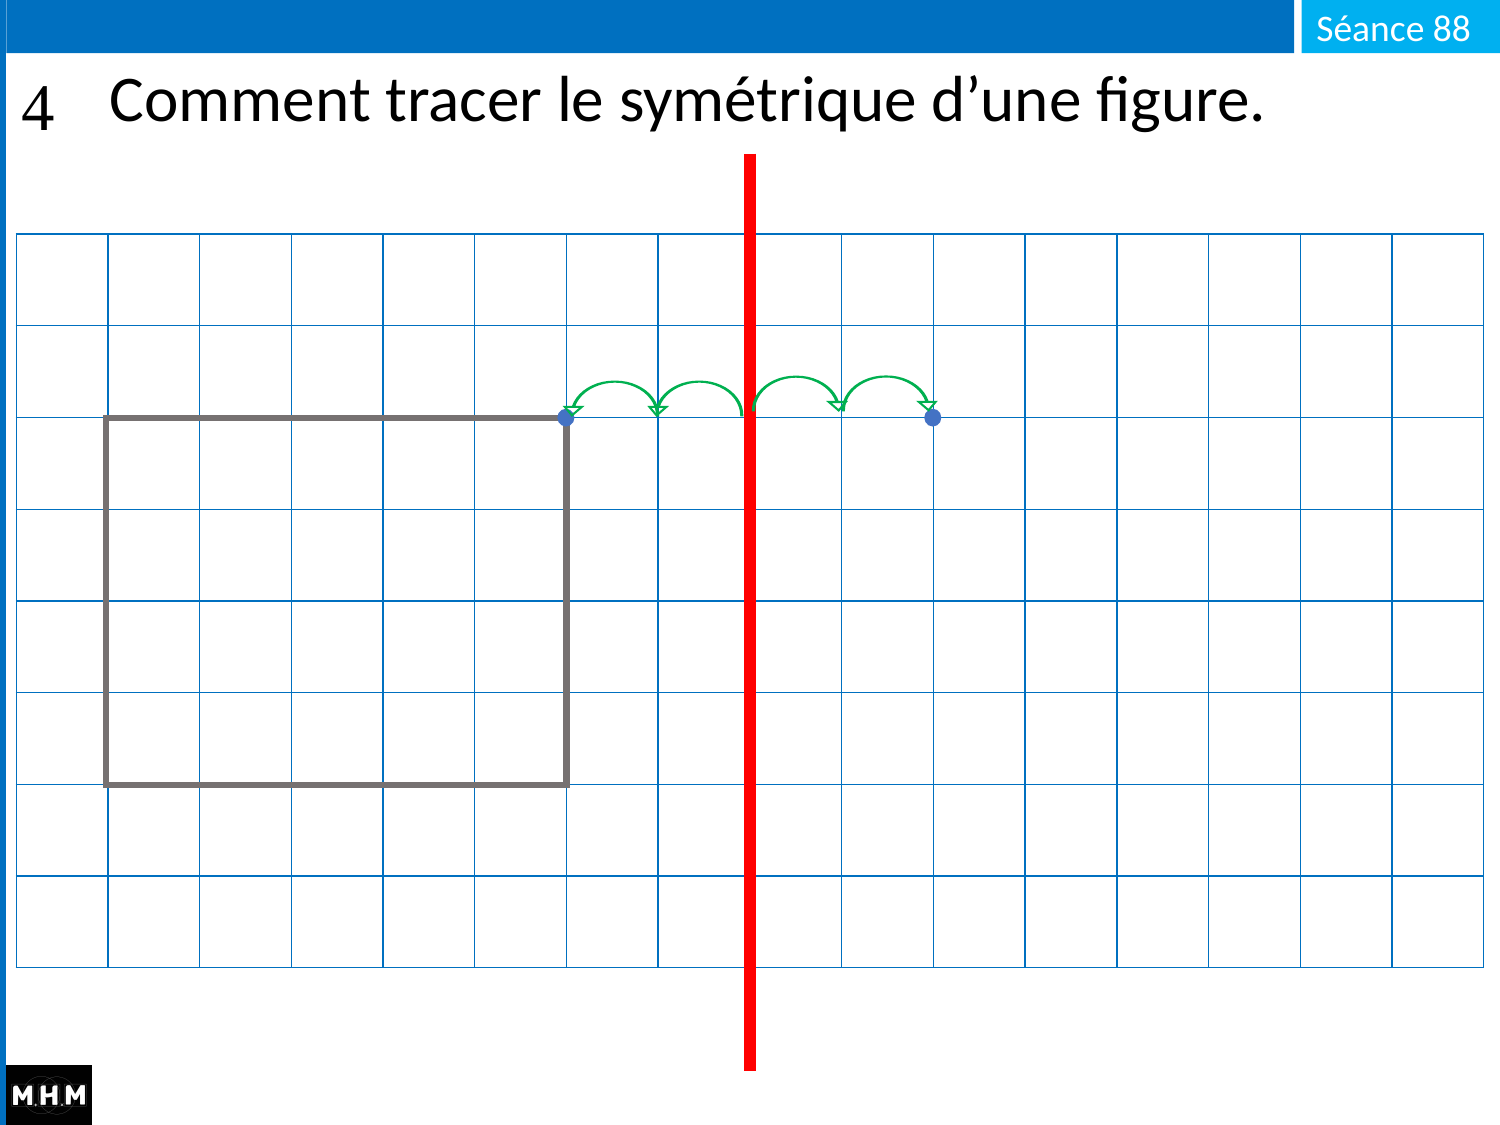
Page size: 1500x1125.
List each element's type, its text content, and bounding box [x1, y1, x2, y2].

table_cell [1393, 785, 1483, 875]
table_cell [756, 418, 841, 509]
table_header [842, 235, 933, 325]
table_cell [292, 877, 382, 967]
table_cell [756, 378, 841, 417]
table_header [756, 235, 841, 325]
table_cell [567, 877, 657, 967]
table_cell [1118, 326, 1208, 417]
table_cell [659, 326, 744, 411]
table_cell [659, 877, 744, 967]
text_box [556, 408, 576, 428]
table_cell [1118, 418, 1208, 509]
table_header [1393, 235, 1483, 325]
table_header [659, 235, 744, 325]
table_cell [934, 785, 1024, 875]
table_cell [1118, 785, 1208, 875]
table_cell [17, 877, 107, 967]
table_cell [934, 326, 1024, 417]
text_box [562, 380, 657, 417]
table_header [17, 235, 107, 325]
table_cell [17, 418, 105, 509]
table_cell [660, 383, 740, 417]
table_cell [200, 877, 291, 967]
table_cell [1393, 326, 1483, 417]
table_cell [934, 693, 1024, 784]
table_header [1118, 235, 1208, 325]
table_header [1209, 235, 1300, 325]
table_cell [475, 786, 566, 875]
table_cell [1209, 785, 1300, 875]
table_cell [1301, 693, 1391, 784]
table_cell [1393, 510, 1483, 600]
table_cell [659, 785, 744, 875]
table_cell [756, 326, 841, 400]
table_cell [659, 602, 744, 692]
table_cell [475, 877, 566, 967]
table_cell [384, 326, 474, 417]
table_cell [292, 786, 382, 875]
table_cell [1301, 785, 1391, 875]
table_cell [756, 693, 841, 784]
table_cell [109, 877, 199, 967]
table_cell [1026, 510, 1116, 600]
text_box [647, 380, 744, 417]
table_cell [17, 785, 107, 875]
table_cell [1118, 693, 1208, 784]
table_cell [1026, 693, 1116, 784]
table_cell [1026, 785, 1116, 875]
table_cell [1301, 418, 1391, 509]
table_cell [567, 326, 657, 405]
table_cell [659, 693, 744, 784]
table_cell [934, 510, 1024, 600]
table_header [384, 235, 474, 325]
table_cell [1393, 693, 1483, 784]
table_cell [1209, 326, 1300, 417]
table_cell [1301, 326, 1391, 417]
table_cell [842, 877, 933, 967]
table_cell [475, 326, 566, 417]
table_header [1026, 235, 1116, 325]
table_cell [842, 602, 933, 692]
title Comment tracer le symétrique d’une figure. [94, 57, 1389, 144]
table_cell [1118, 602, 1208, 692]
table_cell [1118, 877, 1208, 967]
table_cell [200, 786, 291, 875]
table_cell [842, 378, 926, 417]
table_cell [1209, 510, 1300, 600]
table_cell [1301, 877, 1391, 967]
table_cell [1209, 602, 1300, 692]
table_cell [1026, 877, 1116, 967]
picture [6, 1065, 92, 1125]
table_cell [568, 693, 657, 784]
table_header [934, 235, 1024, 325]
table_cell [659, 418, 744, 509]
table_cell [842, 785, 933, 875]
table_cell [1301, 602, 1391, 692]
table_cell [568, 602, 657, 692]
table_cell [842, 510, 933, 600]
table_cell [1209, 418, 1300, 509]
table_cell [576, 383, 655, 417]
table_header [567, 235, 657, 325]
table_cell [384, 786, 474, 875]
text_box [923, 407, 943, 428]
text_box [105, 417, 568, 786]
table_header [475, 235, 566, 325]
table_cell [1209, 693, 1300, 784]
table_cell [842, 693, 933, 784]
text_box [751, 375, 843, 412]
table_cell [756, 510, 841, 600]
text_box [841, 375, 938, 412]
table_cell [1393, 877, 1483, 967]
table_cell [842, 418, 933, 509]
table_cell [1118, 510, 1208, 600]
table_cell [1393, 602, 1483, 692]
table_cell [17, 510, 105, 600]
table_cell [17, 693, 105, 784]
table_header [292, 235, 382, 325]
table_cell [568, 418, 657, 509]
table_cell [292, 326, 382, 417]
table_cell [109, 786, 199, 875]
table_cell [17, 602, 105, 692]
table_cell [934, 418, 1024, 509]
table_cell [17, 326, 107, 417]
table_cell [1393, 418, 1483, 509]
table_cell [1026, 602, 1116, 692]
table_cell [1026, 418, 1116, 509]
table_header [1301, 235, 1391, 325]
table_header [200, 235, 291, 325]
table_cell [567, 785, 657, 875]
table_cell [1026, 326, 1116, 417]
table_cell [200, 326, 291, 417]
table_cell [1301, 510, 1391, 600]
table_cell [756, 877, 841, 967]
table_cell [384, 877, 474, 967]
table_cell [934, 602, 1024, 692]
table_cell [842, 326, 933, 400]
table_header [109, 235, 199, 325]
table_cell [934, 877, 1024, 967]
table_cell [659, 510, 744, 600]
table_cell [756, 602, 841, 692]
table_cell [756, 785, 841, 875]
table_cell [568, 510, 657, 600]
table_cell [109, 326, 199, 417]
table_cell [1209, 877, 1300, 967]
